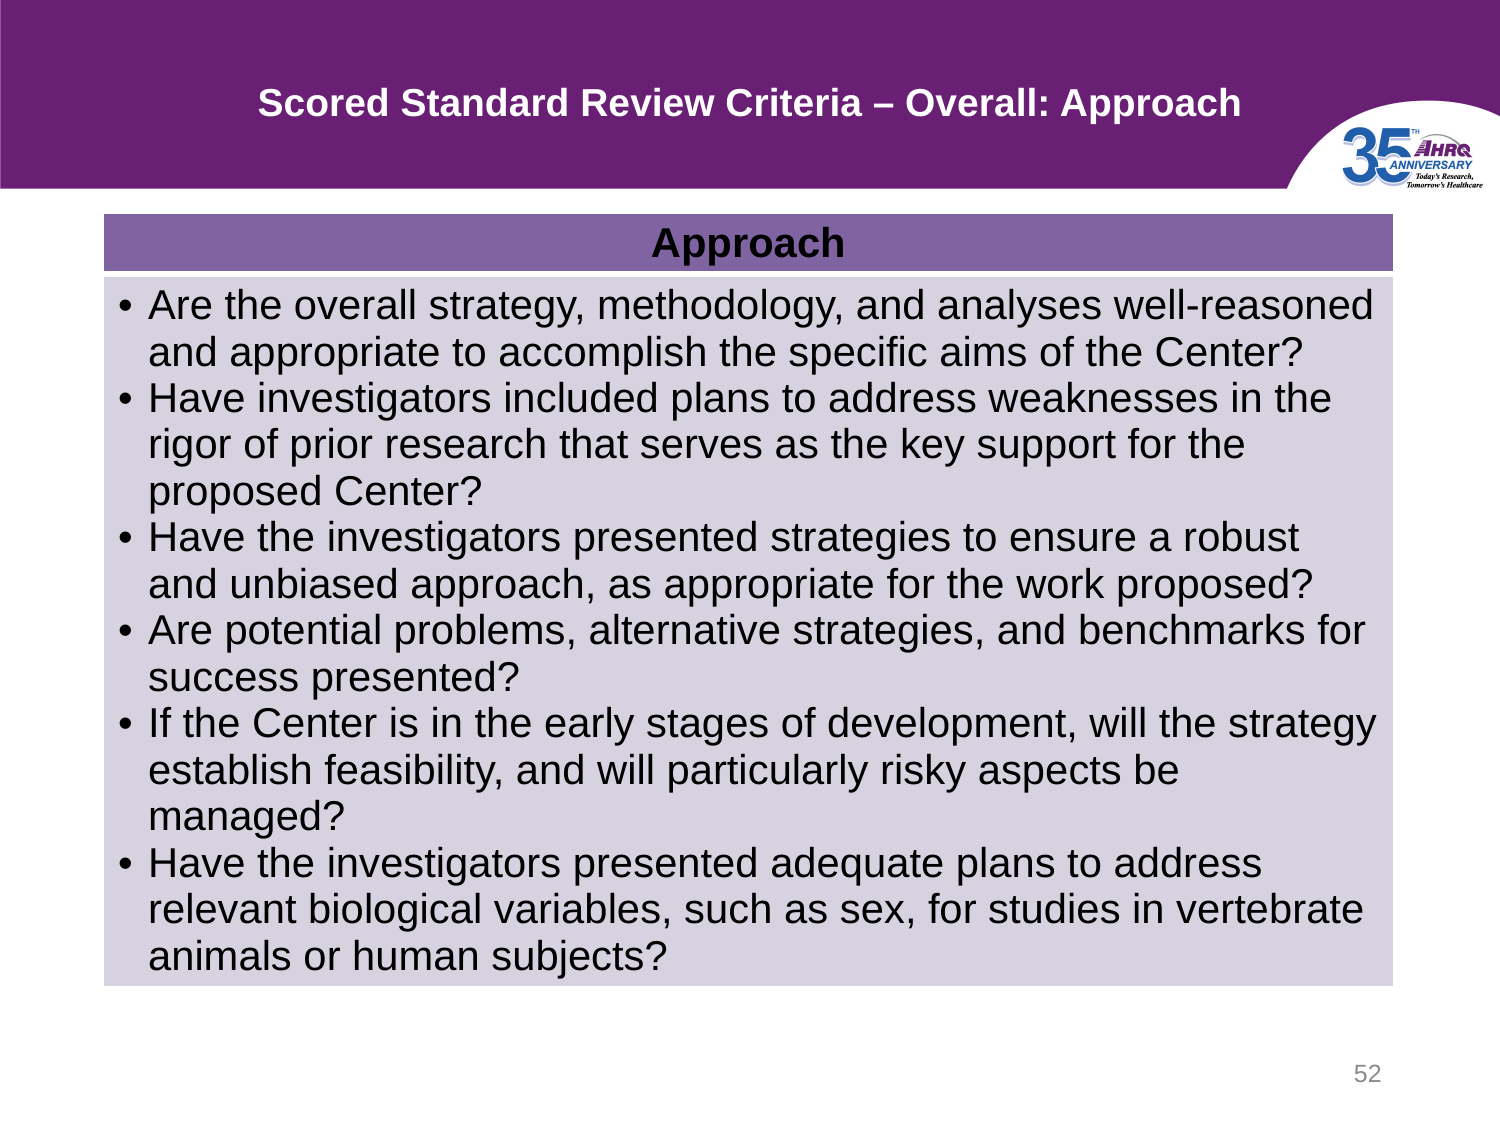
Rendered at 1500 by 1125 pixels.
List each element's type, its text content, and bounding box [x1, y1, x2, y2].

table_header Approach [104, 214, 1393, 271]
title Scored Standard Review Criteria – Overall: Approach [206, 50, 1294, 152]
slide_number 52 [1059, 1042, 1397, 1103]
picture [0, 0, 1500, 1125]
table_cell Are the overall strategy, methodology, and analyses well-reasoned and appropriate to accomplish the specific aims of the Center? Have investigators included plans to address weaknesses in the rigor of prior research that serves as the key support for the proposed Center? Have the investigators presented strategies to ensure a robust and unbiased approach, as appropriate for the work proposed? Are potential problems, alternative strategies, and benchmarks for success presented? If the Center is in the early stages of development, will the strategy establish feasibility, and will particularly risky aspects be managed? Have the investigators presented adequate plans to address relevant biological variables, such as sex, for studies in vertebrate animals or human subjects? [104, 277, 1393, 986]
